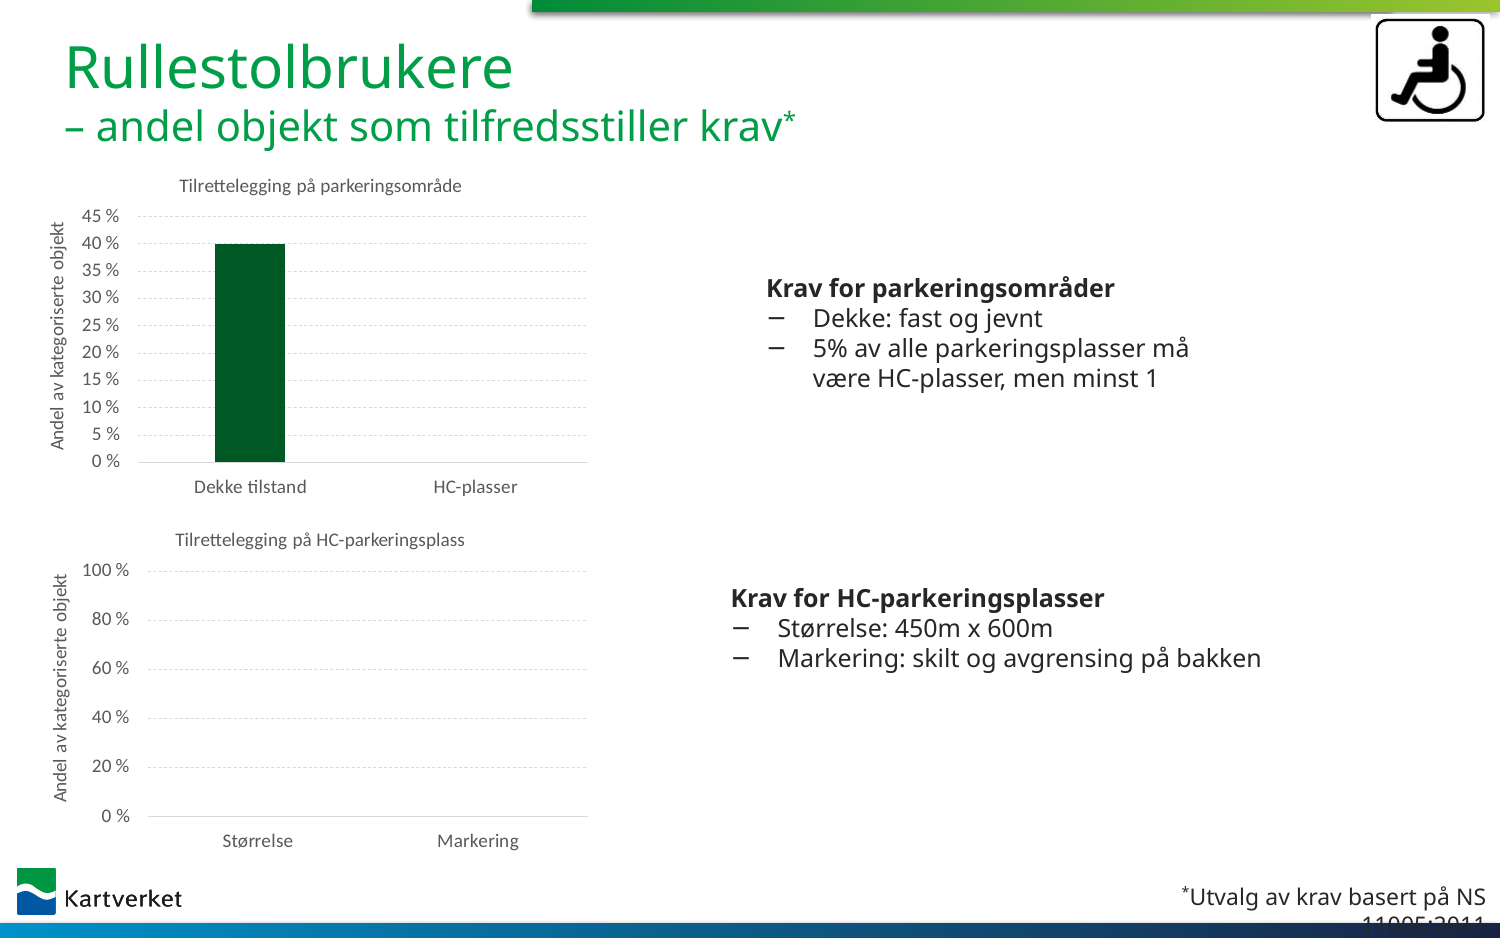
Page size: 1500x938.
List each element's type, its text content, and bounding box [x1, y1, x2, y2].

text_box *Utvalg av krav basert på NS 11005:2011 [1068, 873, 1500, 938]
text_box Krav for HC-parkeringsplasser Størrelse: 450m x 600m Markering: skilt og avgrensing på bakken [715, 574, 1278, 680]
text_box Krav for parkeringsområder Dekke: fast og jevnt 5% av alle parkeringsplasser må være HC-plasser, men minst 1 [751, 264, 1232, 400]
picture [41, 166, 599, 505]
picture [41, 520, 599, 859]
text_box Rullestolbrukere – andel objekt som tilfredsstiller krav* [49, 23, 1431, 158]
picture [1371, 13, 1491, 127]
